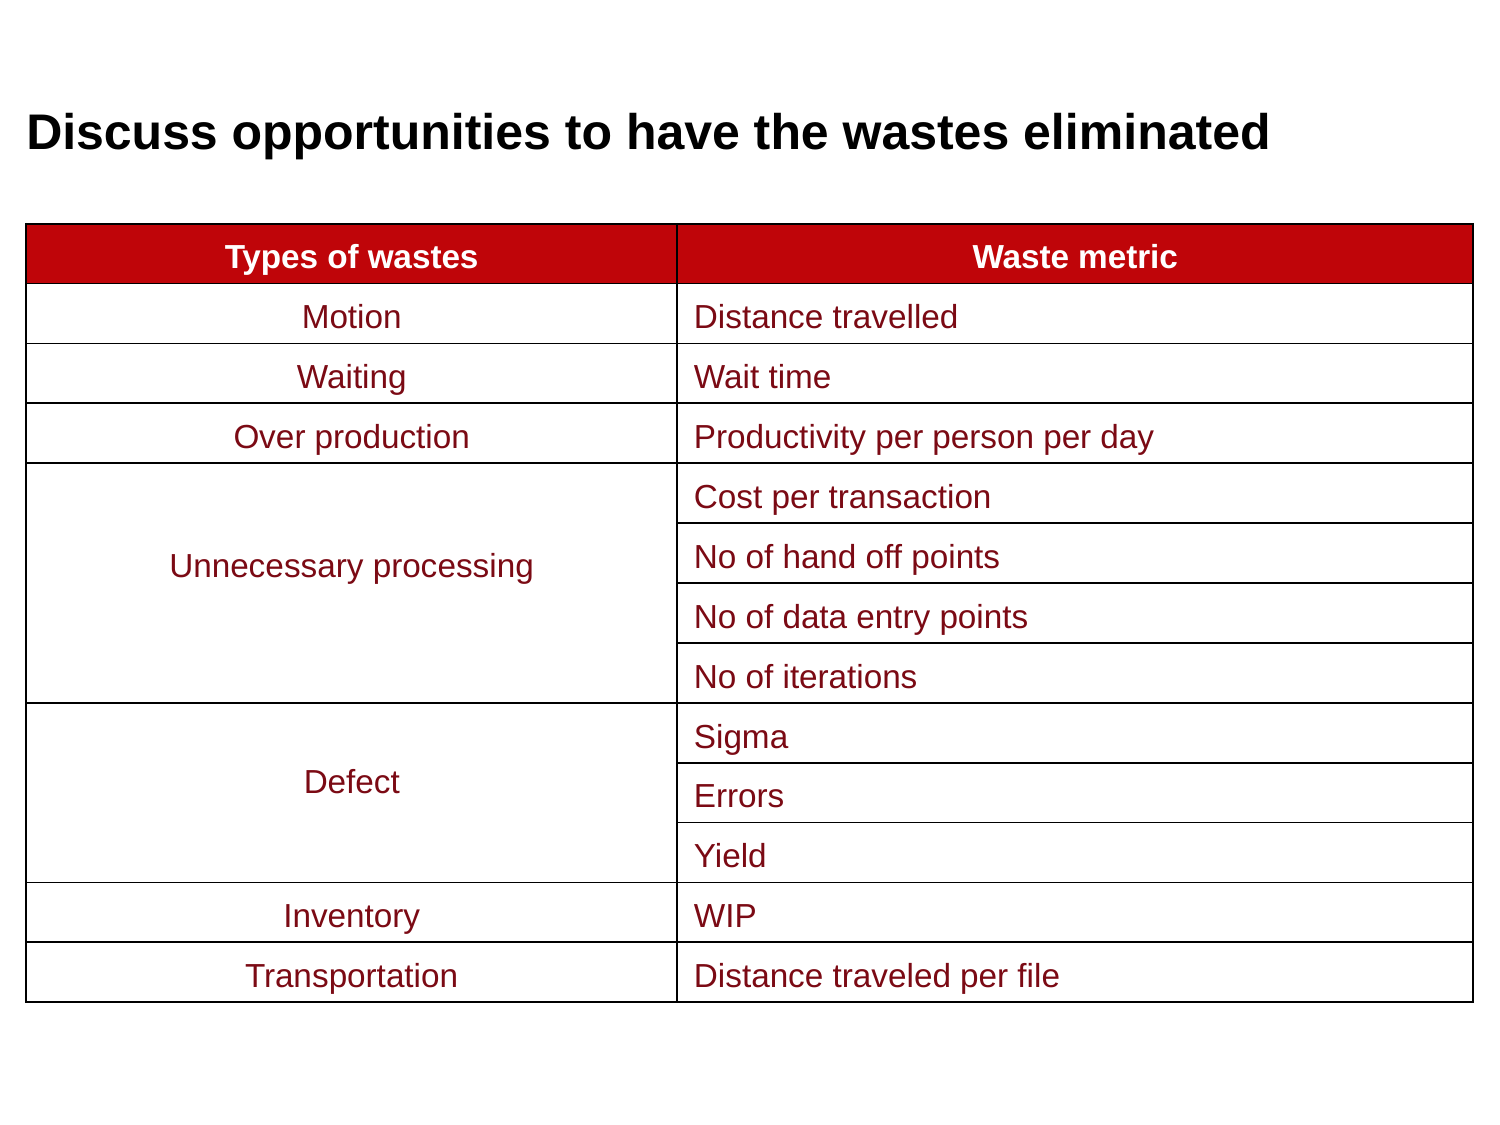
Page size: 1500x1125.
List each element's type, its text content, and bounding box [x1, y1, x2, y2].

table_cell Productivity per person per day [678, 404, 1472, 462]
table_cell Transportation [27, 943, 676, 1001]
table_cell Wait time [678, 344, 1472, 402]
table_cell No of hand off points [678, 524, 1472, 582]
table_cell No of iterations [678, 644, 1472, 702]
table_cell Distance traveled per file [678, 943, 1472, 1001]
table_cell Distance travelled [678, 284, 1472, 343]
table_cell Sigma [678, 704, 1472, 762]
table_header Waste metric [678, 225, 1472, 283]
table_cell Yield [678, 823, 1472, 882]
table_cell Inventory [27, 883, 676, 941]
table_cell Over production [27, 404, 676, 462]
table_cell Unnecessary processing [27, 464, 676, 702]
table_cell Waiting [27, 344, 676, 402]
table_cell Defect [27, 704, 676, 882]
table_cell Cost per transaction [678, 464, 1472, 522]
table_header Types of wastes [27, 225, 676, 283]
table_cell WIP [678, 883, 1472, 941]
table_cell Errors [678, 764, 1472, 822]
table_cell No of data entry points [678, 584, 1472, 642]
title Discuss opportunities to have the wastes eliminated [26, 99, 1472, 223]
table_cell Motion [27, 284, 676, 343]
